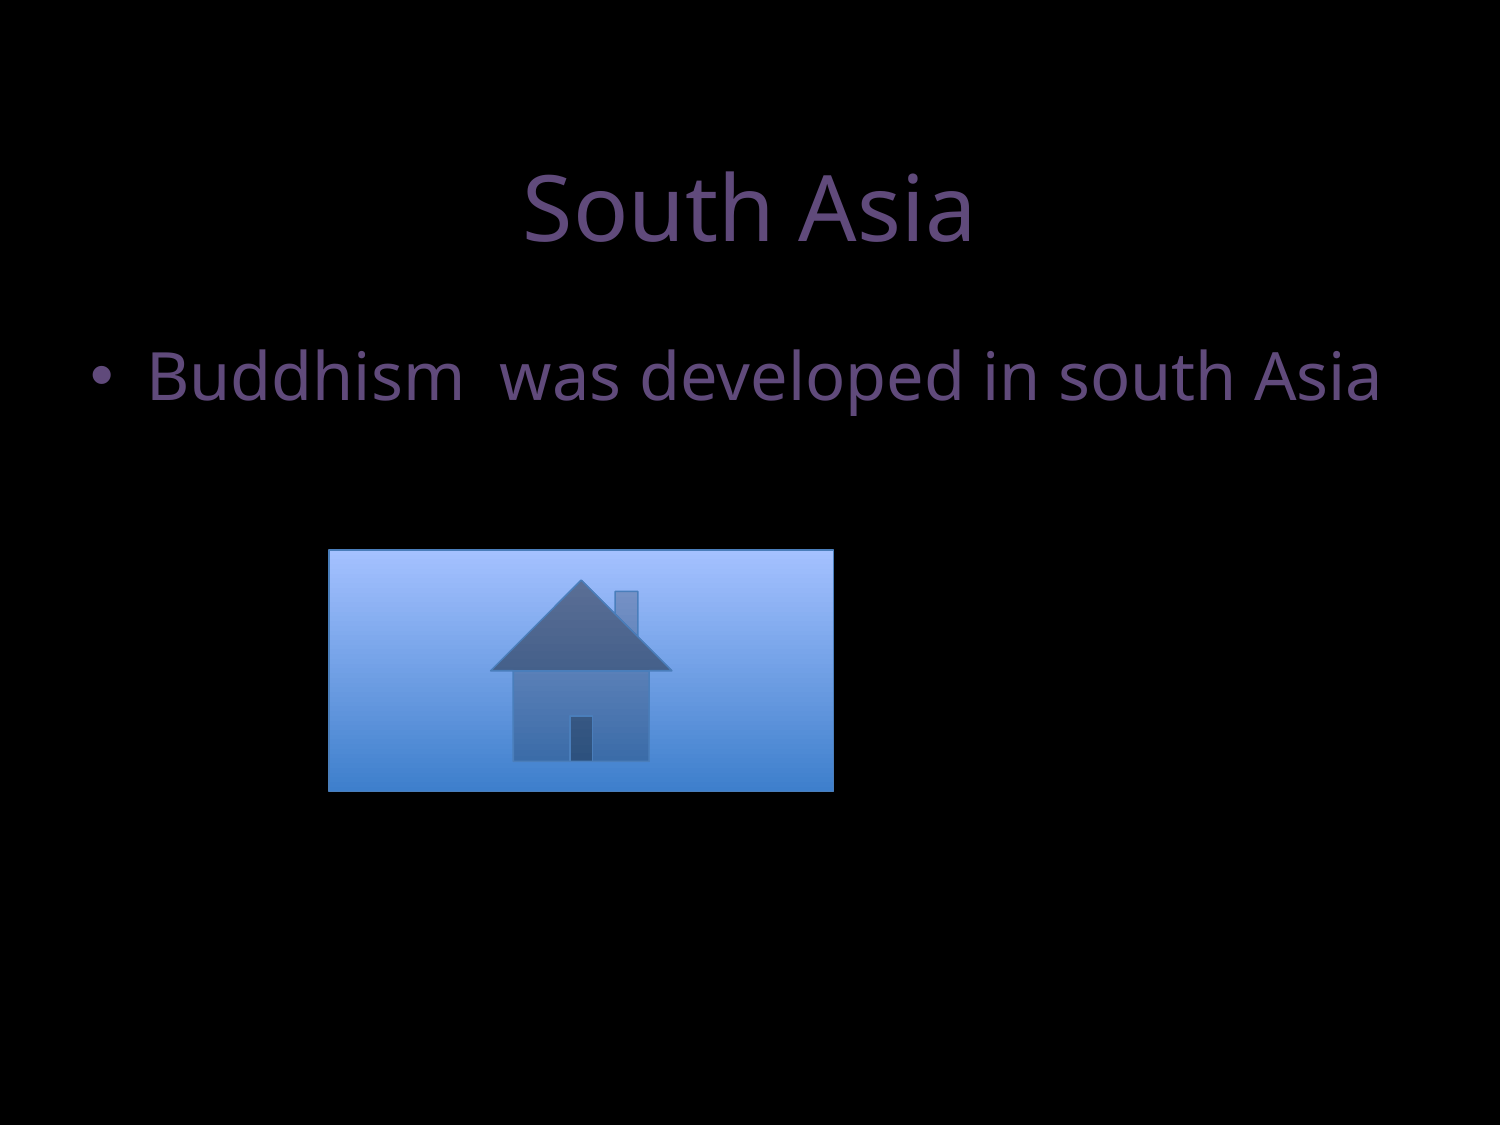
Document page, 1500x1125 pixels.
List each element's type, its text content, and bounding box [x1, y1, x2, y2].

list Buddhism was developed in south Asia [75, 326, 1425, 1069]
title South Asia [75, 111, 1425, 299]
text_box [328, 549, 834, 792]
